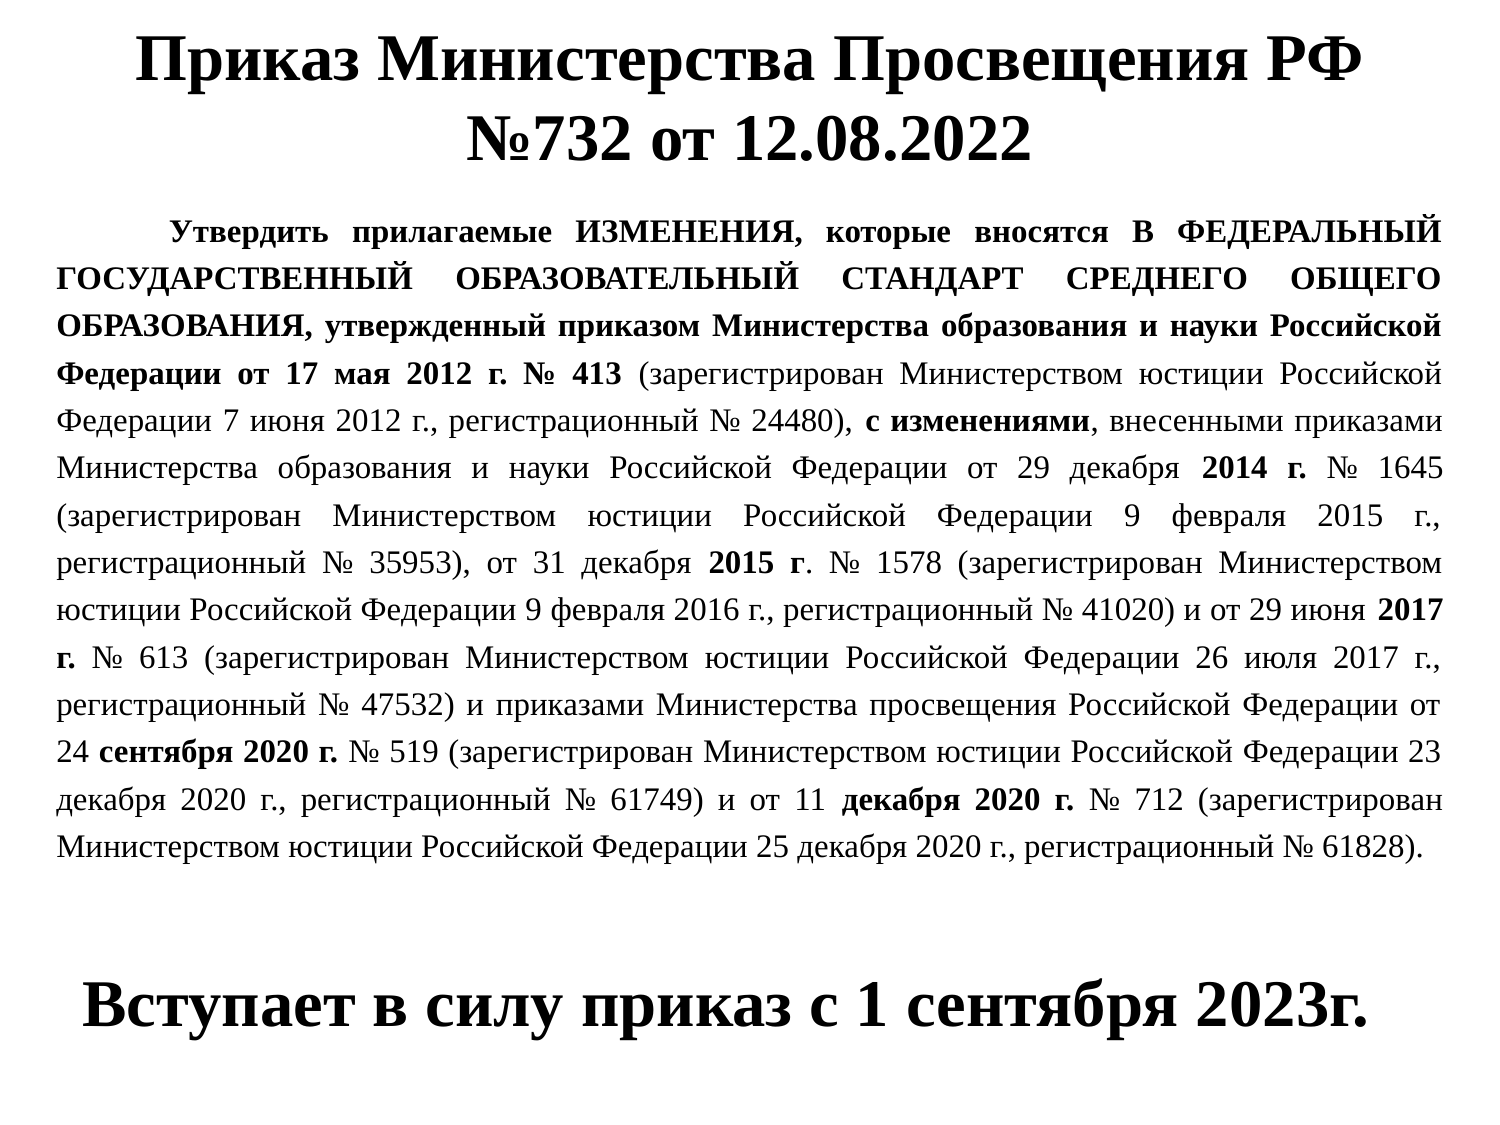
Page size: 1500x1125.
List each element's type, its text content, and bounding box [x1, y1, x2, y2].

text_box Вступает в силу приказ с 1 сентября 2023г. [41, 952, 1412, 1048]
list Утвердить прилагаемые ИЗМЕНЕНИЯ, которые вносятся В ФЕДЕРАЛЬНЫЙ ГОСУДАРСТВЕННЫЙ ОБРАЗОВАТЕЛЬНЫЙ СТАНДАРТ СРЕДНЕГО ОБЩЕГО ОБРАЗОВАНИЯ, утвержденный приказом Министерства образования и науки Российской Федерации от 17 мая 2012 г. № 413 (зарегистрирован Министерством юстиции Российской Федерации 7 июня 2012 г., регистрационный № 24480), с изменениями, внесенными приказами Министерства образования и науки Российской Федерации от 29 декабря 2014 г. № 1645 (зарегистрирован Министерством юстиции Российской Федерации 9 февраля 2015 г., регистрационный № 35953), от 31 декабря 2015 г. № 1578 (зарегистрирован Министерством юстиции Российской Федерации 9 февраля 2016 г., регистрационный № 41020) и от 29 июня 2017 г. № 613 (зарегистрирован Министерством юстиции Российской Федерации 26 июля 2017 г., регистрационный № 47532) и приказами Министерства просвещения Российской Федерации от 24 сентября 2020 г. № 519 (зарегистрирован Министерством юстиции Российской Федерации 23 декабря 2020 г., регистрационный № 61749) и от 11 декабря 2020 г. № 712 (зарегистрирован Министерством юстиции Российской Федерации 25 декабря 2020 г., регистрационный № 61828). [41, 172, 1459, 953]
title Приказ Министерства Просвещения РФ №732 от 12.08.2022 [41, 0, 1459, 172]
